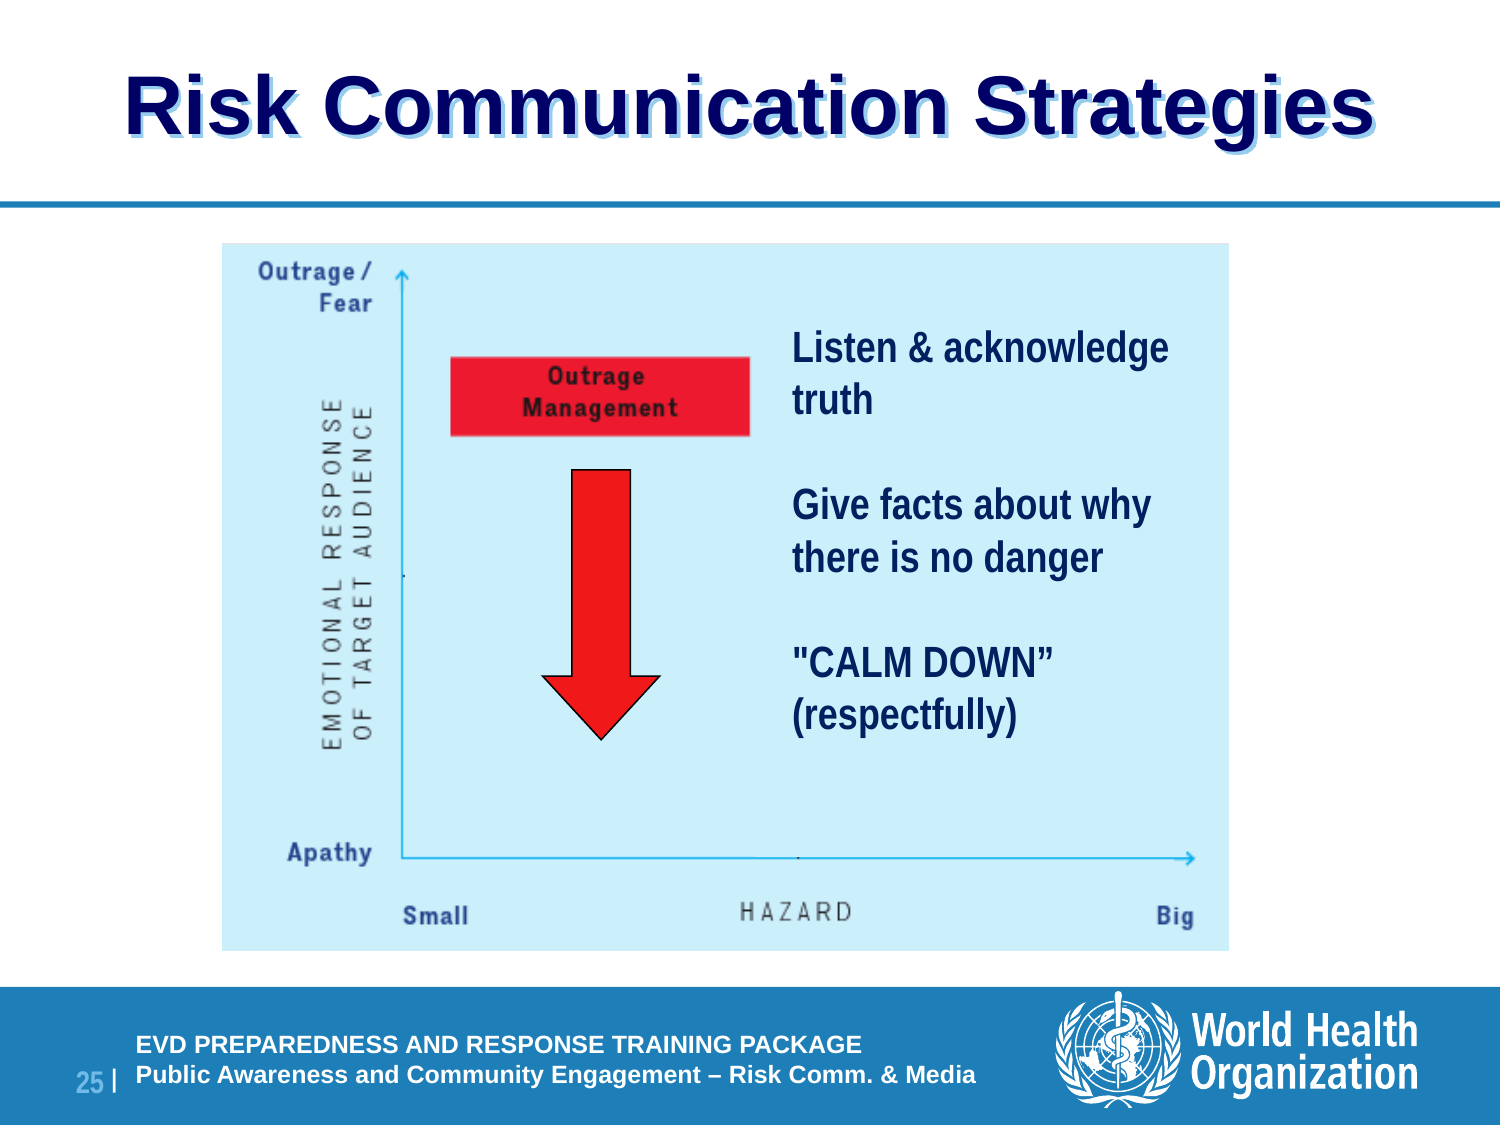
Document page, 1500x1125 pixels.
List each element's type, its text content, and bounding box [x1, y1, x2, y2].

picture [222, 243, 1229, 952]
title Risk Communication Strategies [0, 0, 1500, 204]
